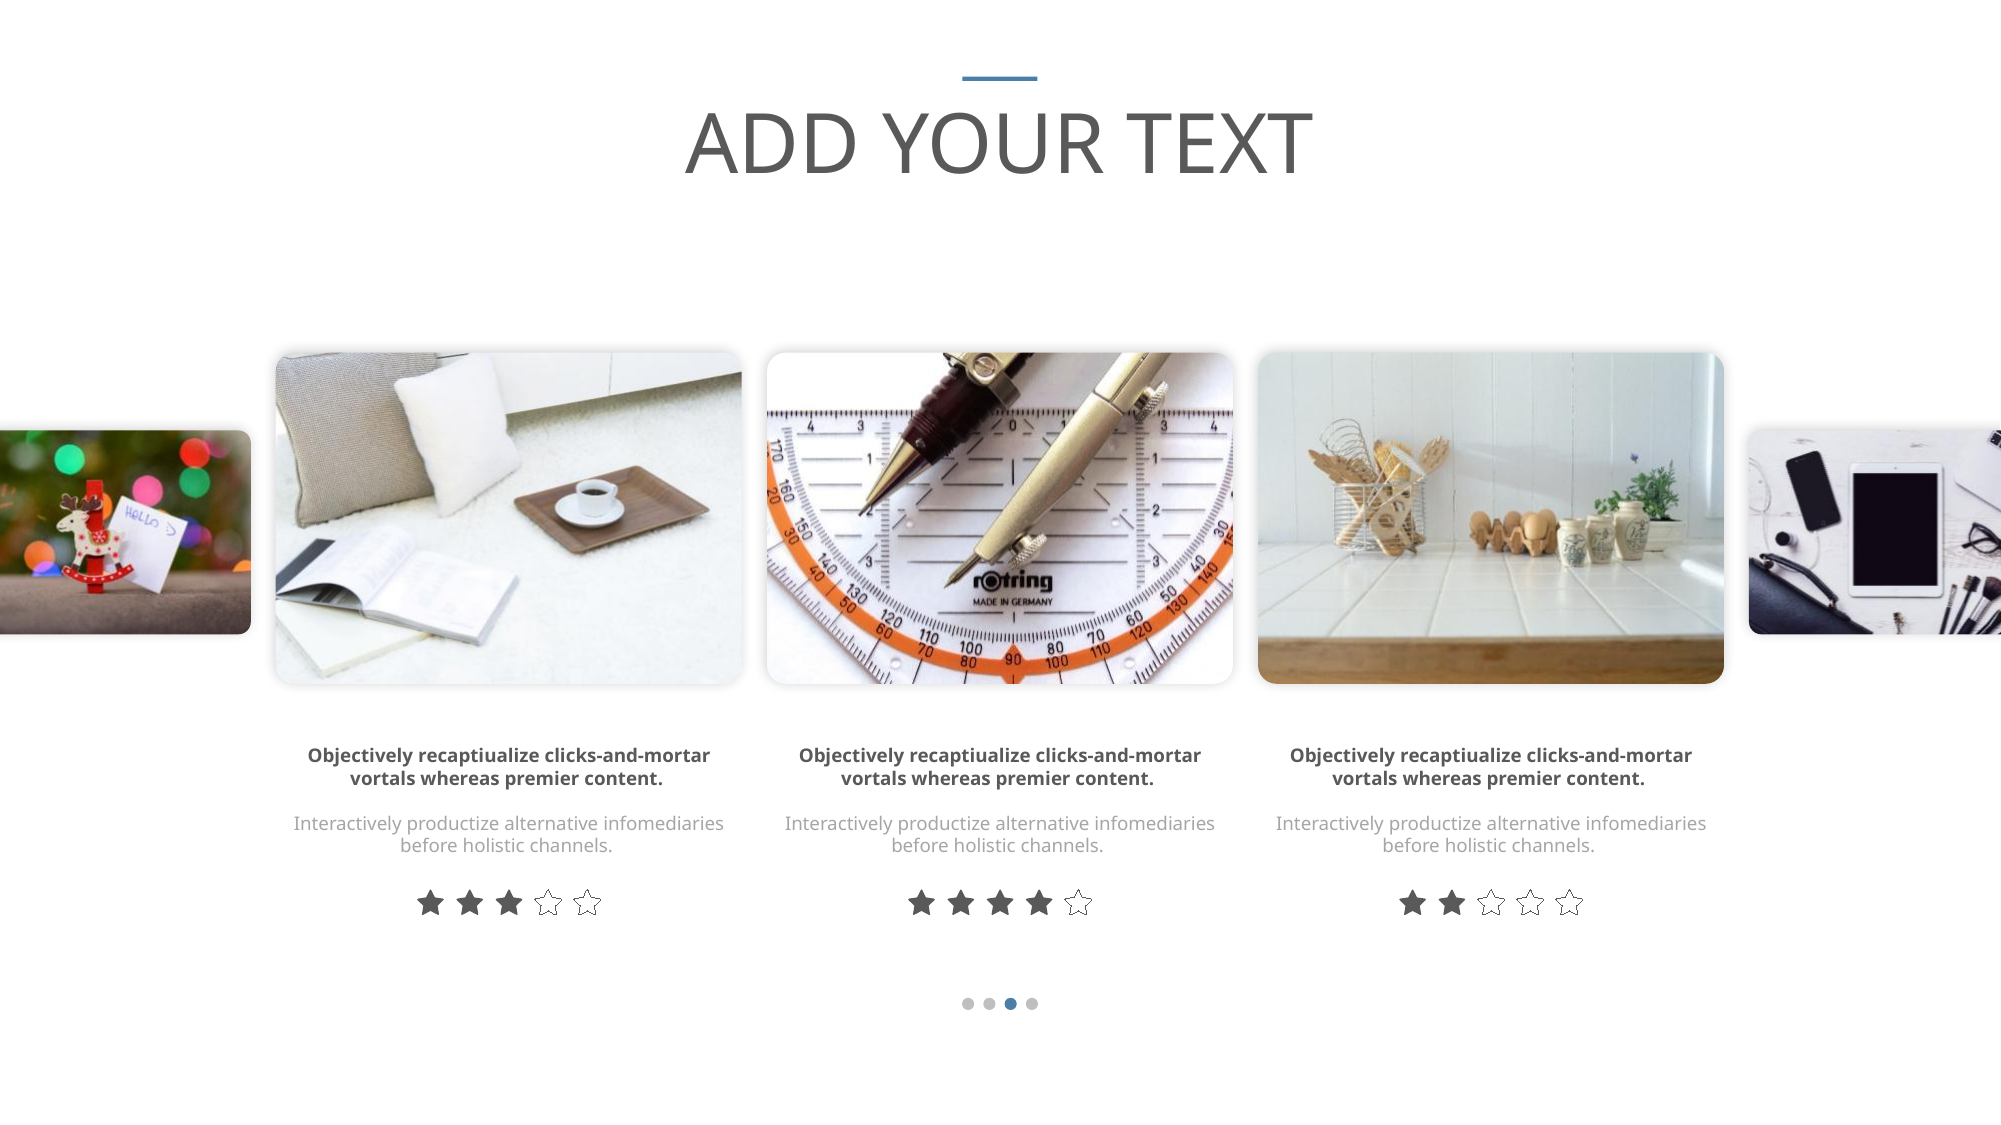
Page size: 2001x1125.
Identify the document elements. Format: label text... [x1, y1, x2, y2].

text_box [417, 889, 444, 915]
text_box [1516, 889, 1544, 915]
text_box Objectively recaptiualize clicks-and-mortar vortals whereas premier content. Interactively productize alternative infomediaries before holistic channels. [767, 736, 1233, 865]
text_box [960, 996, 976, 1012]
picture [1258, 352, 1725, 684]
text_box [456, 889, 484, 915]
picture [0, 430, 251, 635]
text_box Objectively recaptiualize clicks-and-mortar vortals whereas premier content. Interactively productize alternative infomediaries before holistic channels. [276, 736, 742, 865]
text_box [1064, 889, 1092, 915]
text_box [1555, 889, 1583, 915]
text_box [495, 889, 523, 915]
text_box [1477, 889, 1505, 915]
text_box [1024, 996, 1040, 1012]
text_box [1399, 889, 1426, 915]
text_box ADD YOUR TEXT [670, 82, 1330, 198]
text_box [961, 76, 1038, 82]
text_box [982, 996, 997, 1012]
text_box [534, 889, 562, 915]
text_box [573, 889, 601, 915]
text_box [1438, 889, 1466, 915]
picture [275, 352, 742, 684]
text_box [908, 889, 935, 915]
text_box [1003, 996, 1018, 1012]
text_box [986, 889, 1014, 915]
picture [1748, 430, 2001, 635]
text_box Objectively recaptiualize clicks-and-mortar vortals whereas premier content. Interactively productize alternative infomediaries before holistic channels. [1258, 736, 1724, 865]
text_box [1025, 889, 1053, 915]
text_box [947, 889, 975, 915]
picture [766, 352, 1233, 684]
